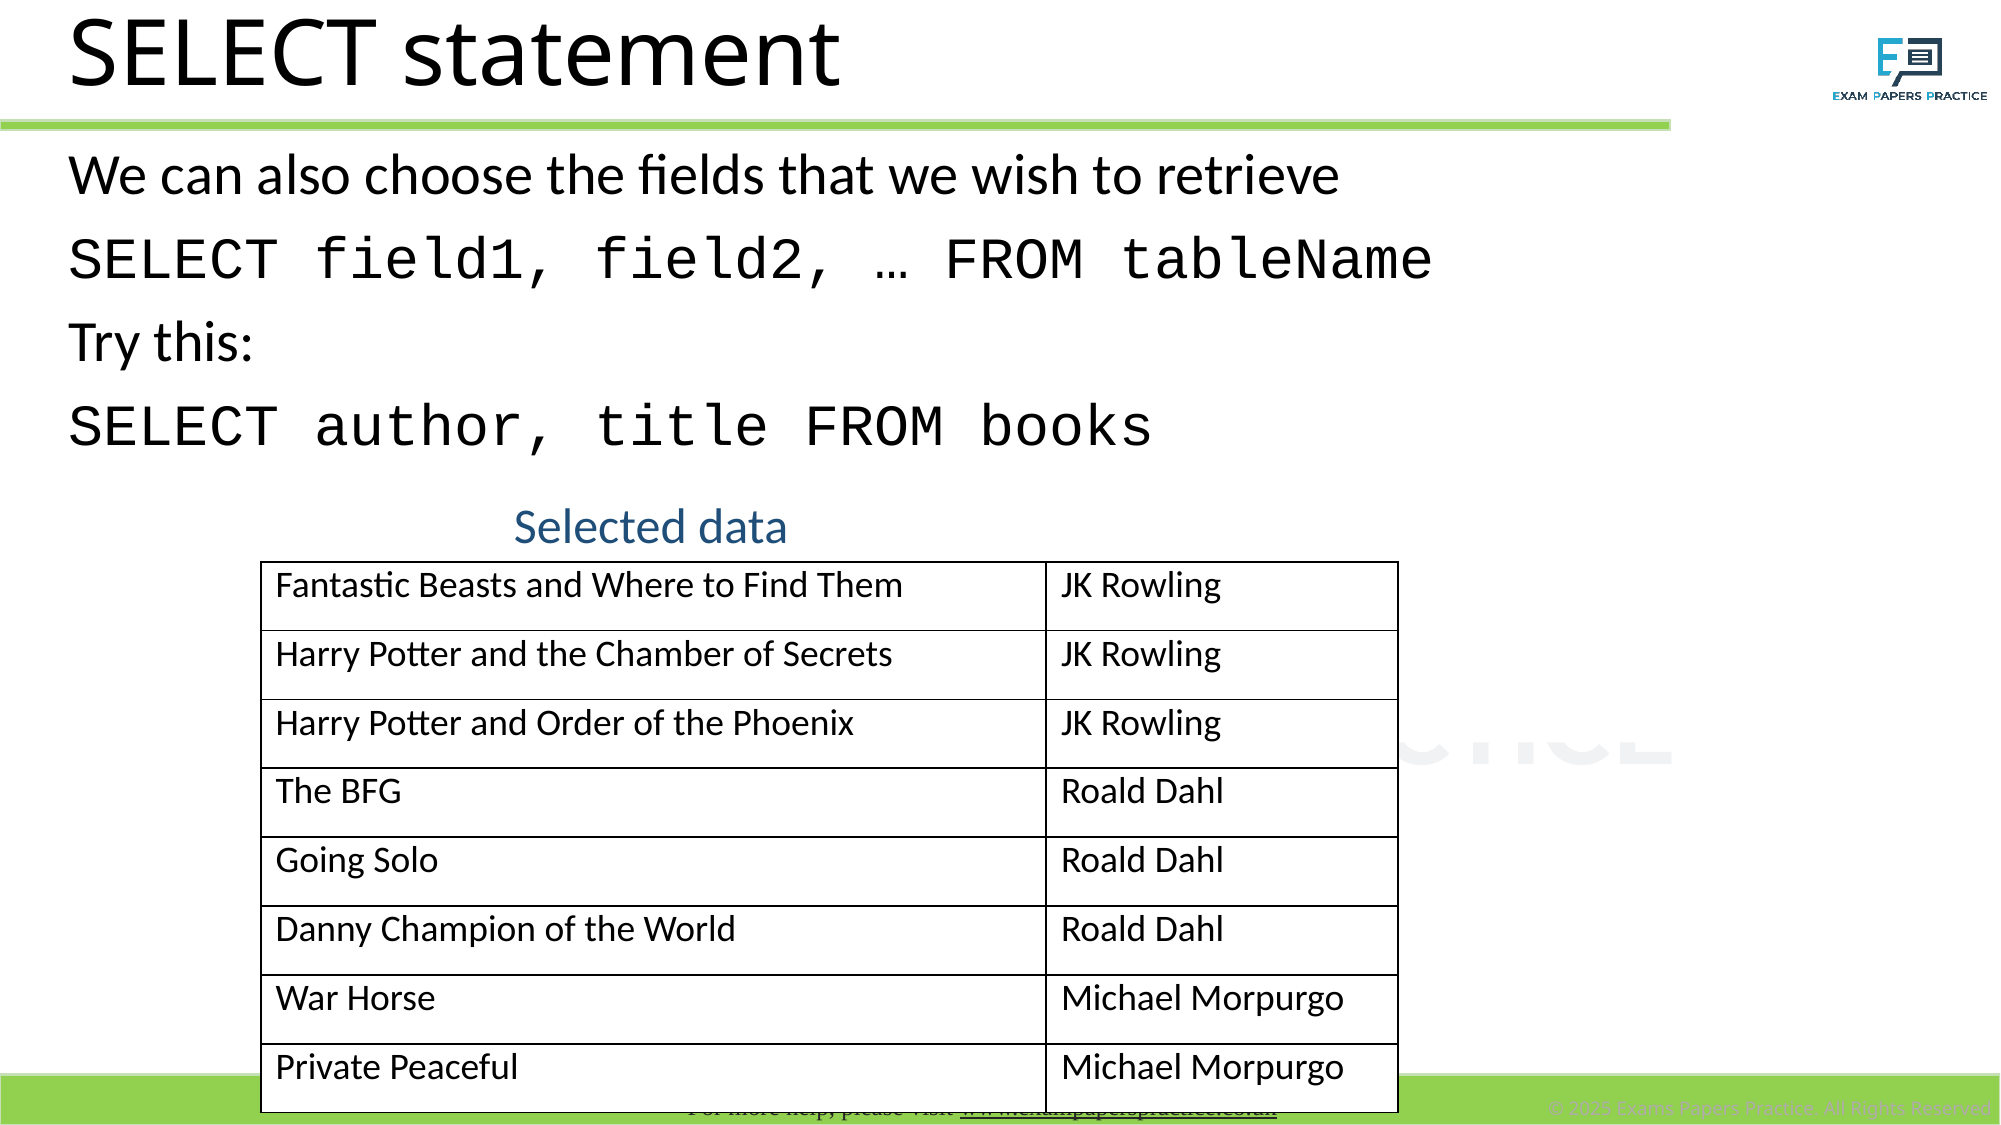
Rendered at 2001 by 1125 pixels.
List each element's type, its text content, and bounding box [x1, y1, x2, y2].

table_cell JK Rowling [1047, 700, 1397, 767]
table_cell Roald Dahl [1047, 769, 1397, 836]
title SELECT statement [53, 0, 1779, 127]
table_cell Going Solo [262, 838, 1045, 905]
table_cell War Horse [262, 976, 1045, 1043]
table_cell Harry Potter and Order of the Phoenix [262, 700, 1045, 767]
table_cell Roald Dahl [1047, 907, 1397, 974]
table_cell JK Rowling [1047, 631, 1397, 699]
table_cell Danny Champion of the World [262, 907, 1045, 974]
table_header JK Rowling [1047, 563, 1397, 630]
text_box Selected data [499, 485, 1501, 561]
list We can also choose the fields that we wish to retrieve SELECT field1, field2, … FROM tableName Try this: SELECT author, title FROM books [53, 136, 1779, 743]
table_cell Michael Morpurgo [1047, 1045, 1397, 1112]
table_cell Private Peaceful [262, 1045, 1045, 1112]
table_cell Roald Dahl [1047, 838, 1397, 905]
table_cell The BFG [262, 769, 1045, 836]
table_header Fantastic Beasts and Where to Find Them [262, 563, 1045, 630]
table_cell Harry Potter and the Chamber of Secrets [262, 631, 1045, 699]
table_cell Michael Morpurgo [1047, 976, 1397, 1043]
